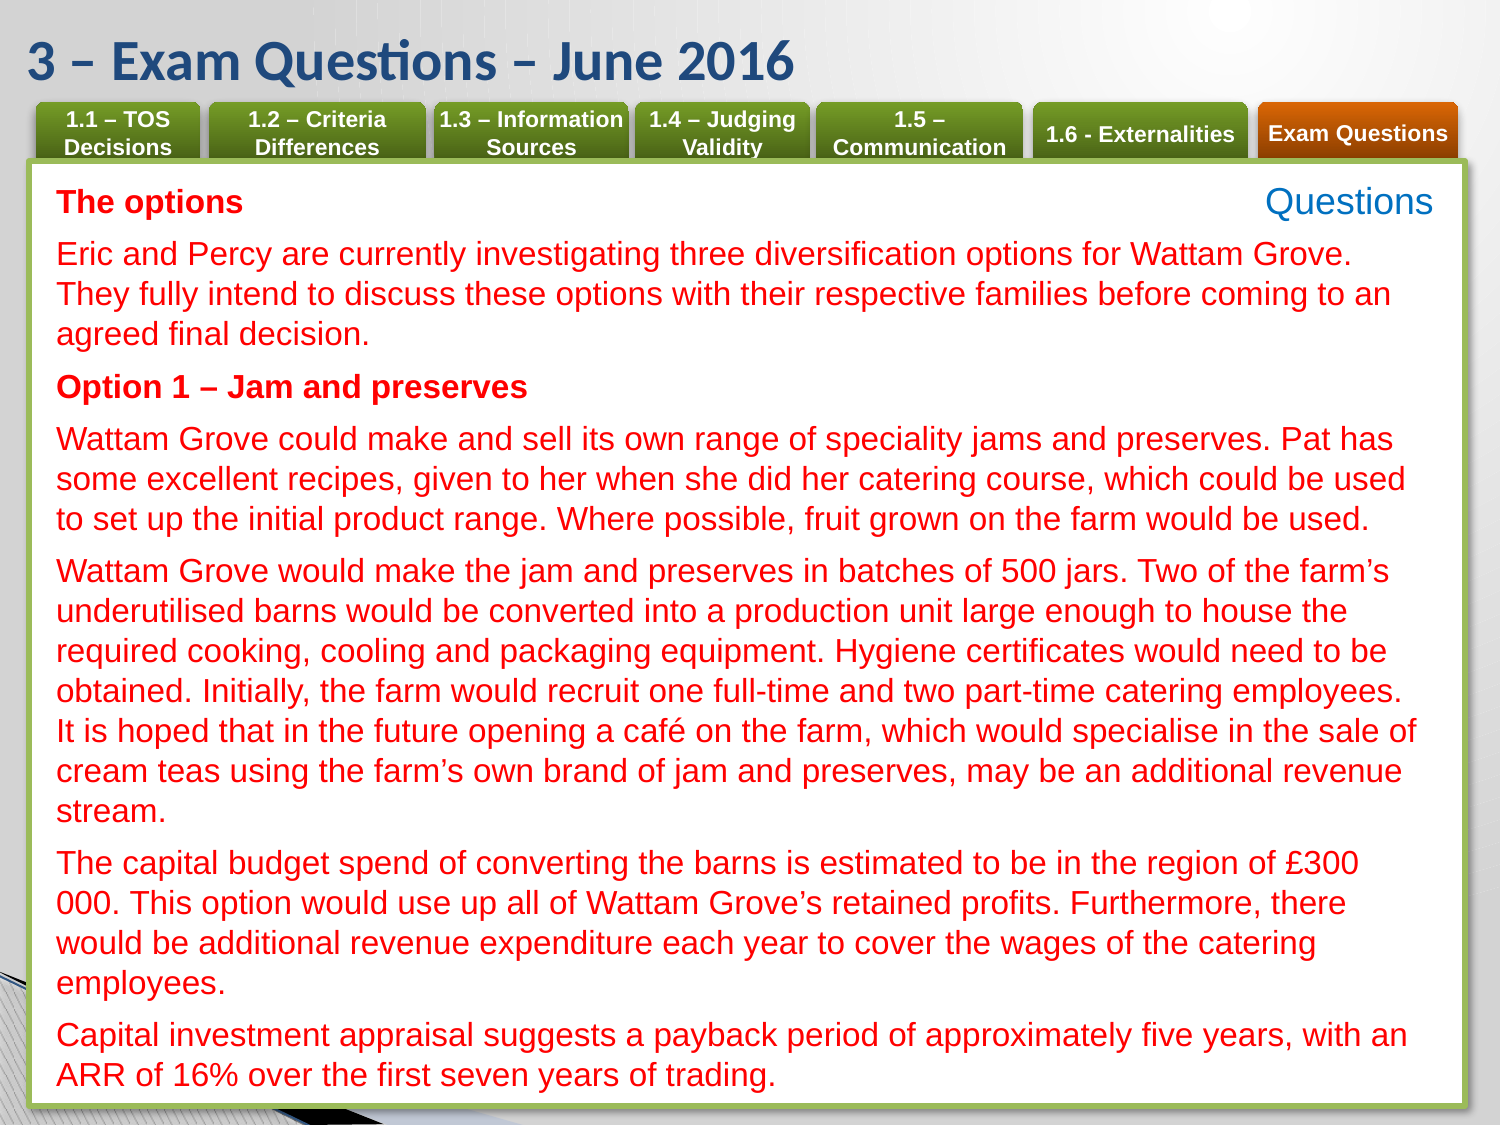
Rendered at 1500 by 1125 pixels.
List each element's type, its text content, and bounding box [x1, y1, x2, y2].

text_box Questions [1250, 169, 1449, 230]
title 3 – Exam Questions – June 2016 [11, 11, 1465, 102]
text_box The options Eric and Percy are currently investigating three diversification options for Wattam Grove. They fully intend to discuss these options with their respective families before coming to an agreed final decision. Option 1 – Jam and preserves Wattam Grove could make and sell its own range of speciality jams and preserves. Pat has some excellent recipes, given to her when she did her catering course, which could be used to set up the initial product range. Where possible, fruit grown on the farm would be used. Wattam Grove would make the jam and preserves in batches of 500 jars. Two of the farm’s underutilised barns would be converted into a production unit large enough to house the required cooking, cooling and packaging equipment. Hygiene certificates would need to be obtained. Initially, the farm would recruit one full-time and two part-time catering employees. It is hoped that in the future opening a café on the farm, which would specialise in the sale of cream teas using the farm’s own brand of jam and preserves, may be an additional revenue stream. The capital budget spend of converting the barns is estimated to be in the region of £300 000. This option would use up all of Wattam Grove’s retained profits. Furthermore, there would be additional revenue expenditure each year to cover the wages of the catering employees. Capital investment appraisal suggests a payback period of approximately five years, with an ARR of 16% over the first seven years of trading. [41, 172, 1447, 1101]
picture [281, 1114, 303, 1125]
